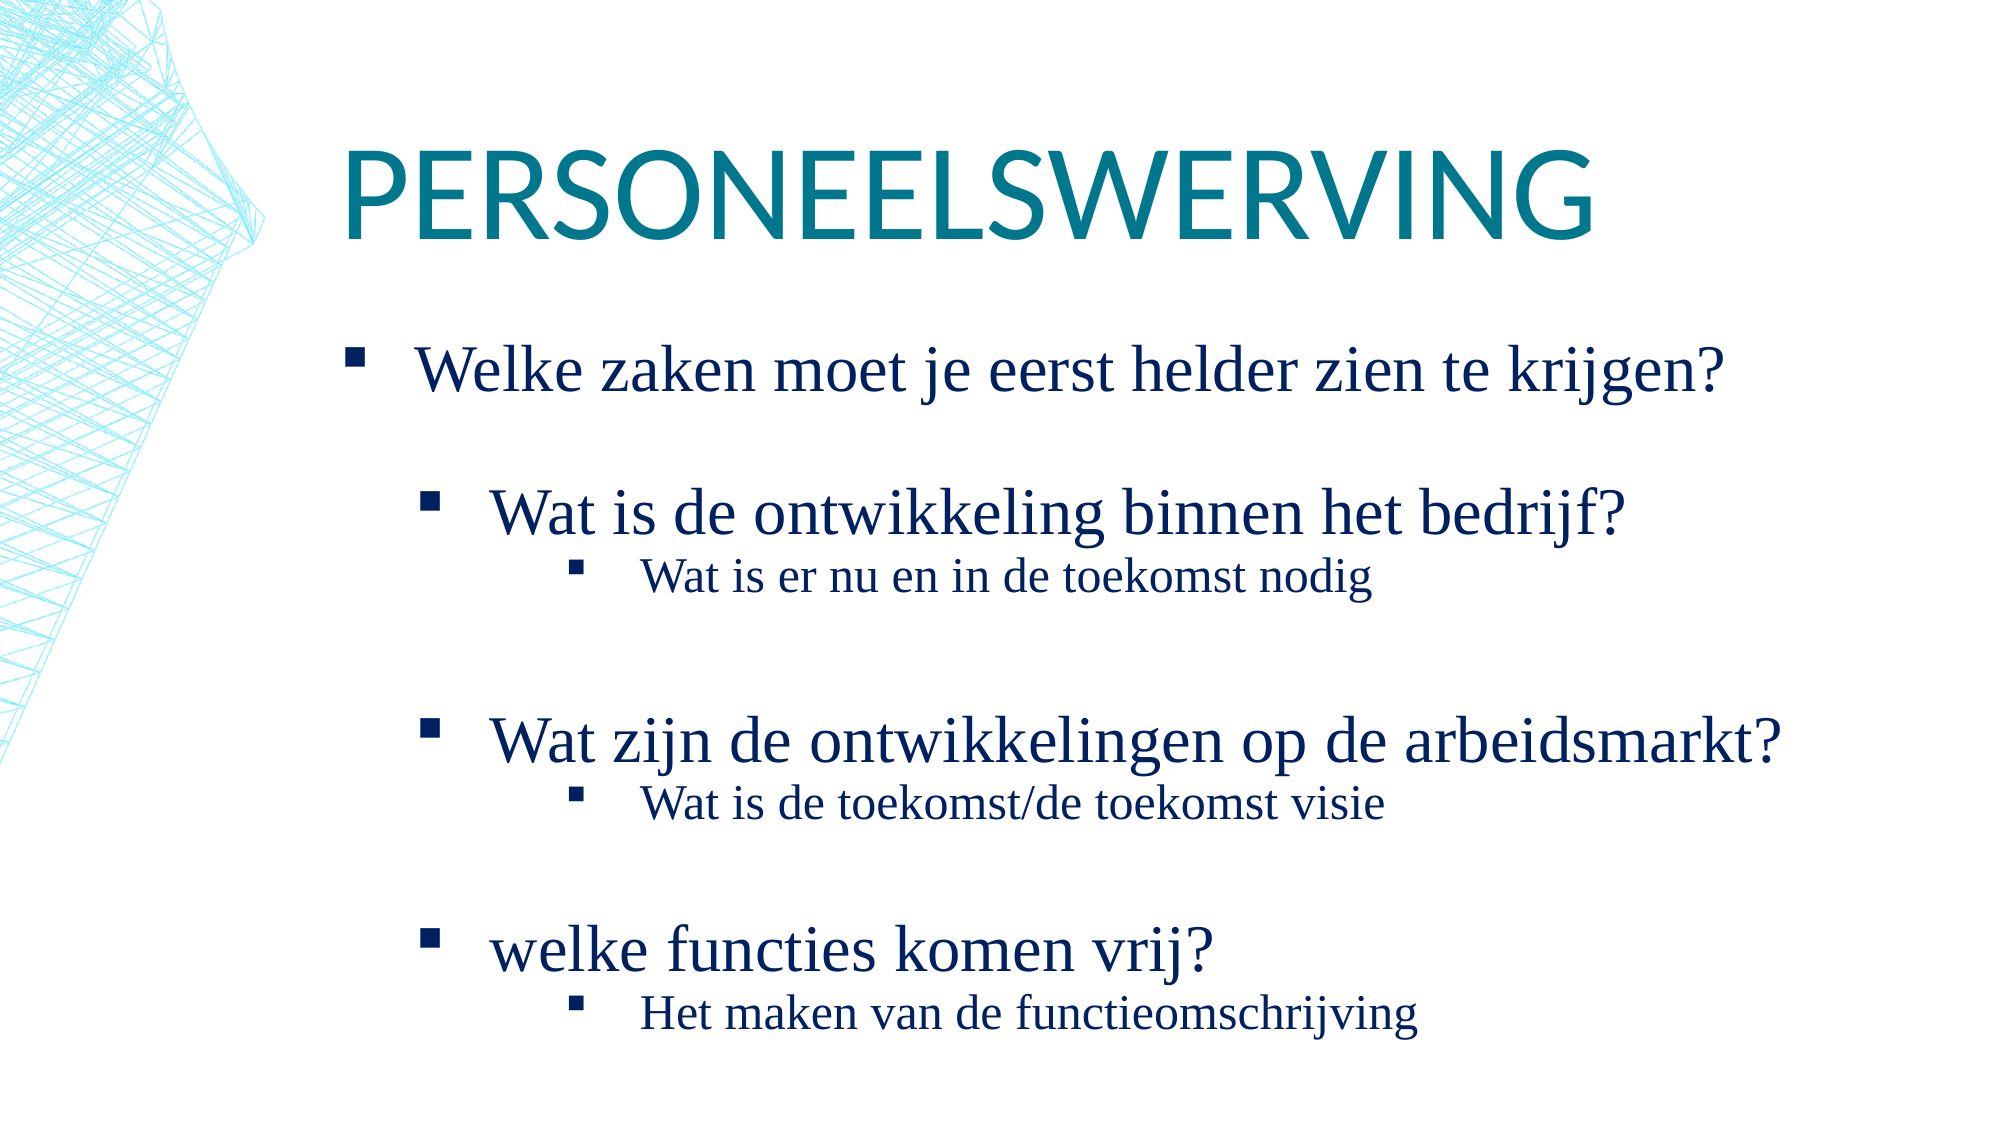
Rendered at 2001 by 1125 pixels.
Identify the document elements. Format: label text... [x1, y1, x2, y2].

list Welke zaken moet je eerst helder zien te krijgen? Wat is de ontwikkeling binnen het bedrijf? Wat is er nu en in de toekomst nodig Wat zijn de ontwikkelingen op de arbeidsmarkt? Wat is de toekomst/de toekomst visie welke functies komen vrij? Het maken van de functieomschrijving [324, 326, 1863, 1062]
title PersoneelsWerving [324, 62, 1863, 275]
picture [0, 0, 2001, 1125]
